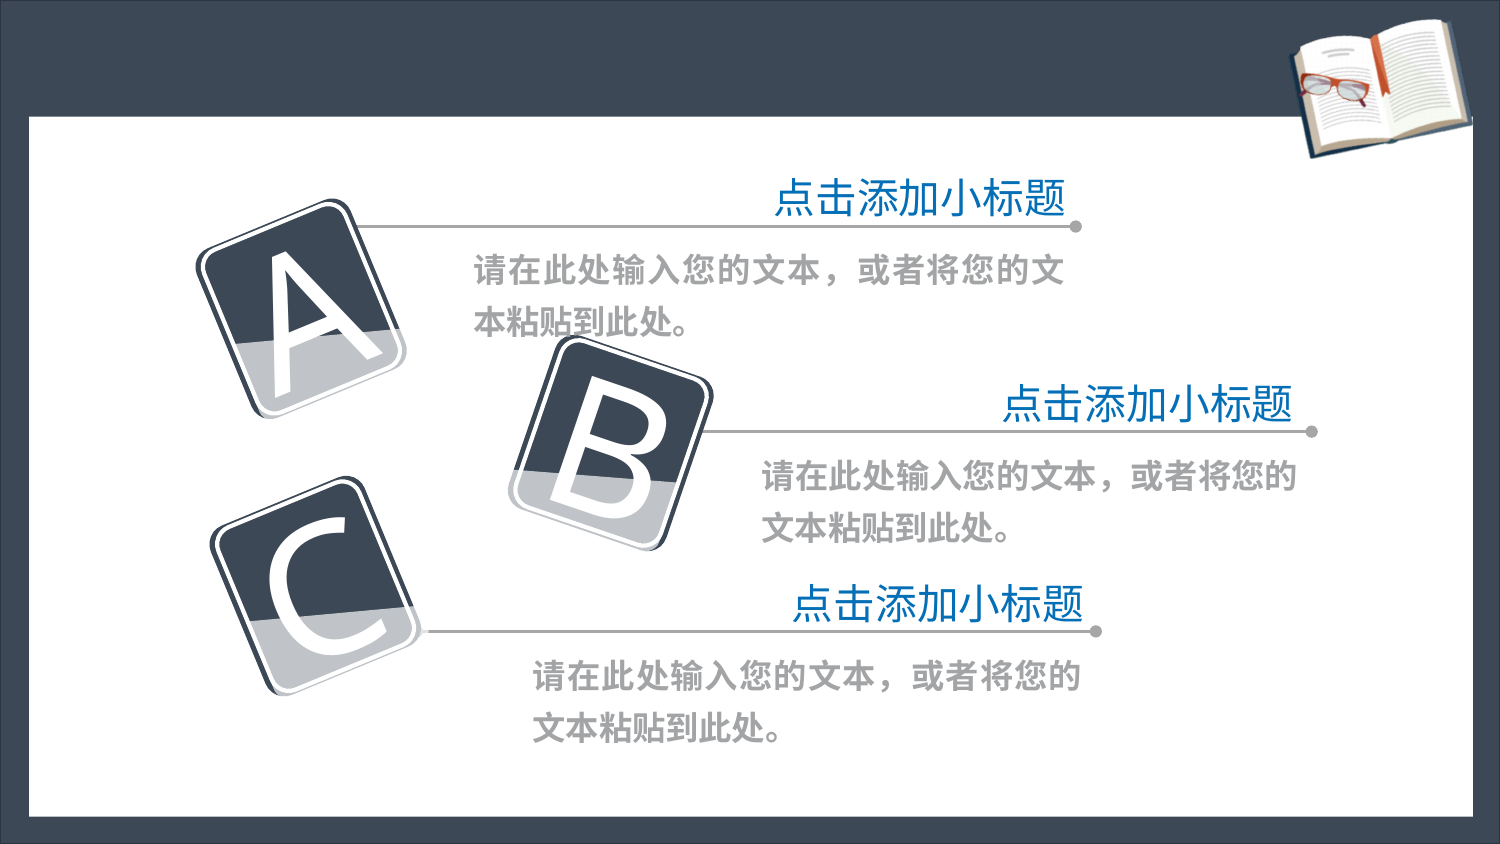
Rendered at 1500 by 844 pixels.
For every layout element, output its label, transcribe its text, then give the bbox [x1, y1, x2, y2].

text_box 请在此处输入您的文本，或者将您的文本粘贴到此处。 [532, 649, 1083, 741]
text_box 点击添加小标题 [953, 383, 1294, 431]
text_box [231, 494, 423, 678]
text_box 请在此处输入您的文本，或者将您的文本粘贴到此处。 [473, 243, 1066, 335]
text_box 请在此处输入您的文本，或者将您的文本粘贴到此处。 [761, 450, 1300, 541]
picture [1259, 0, 1500, 204]
text_box 点击添加小标题 [744, 583, 1085, 631]
text_box 点击添加小标题 [725, 177, 1066, 225]
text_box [504, 351, 694, 535]
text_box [217, 217, 409, 401]
